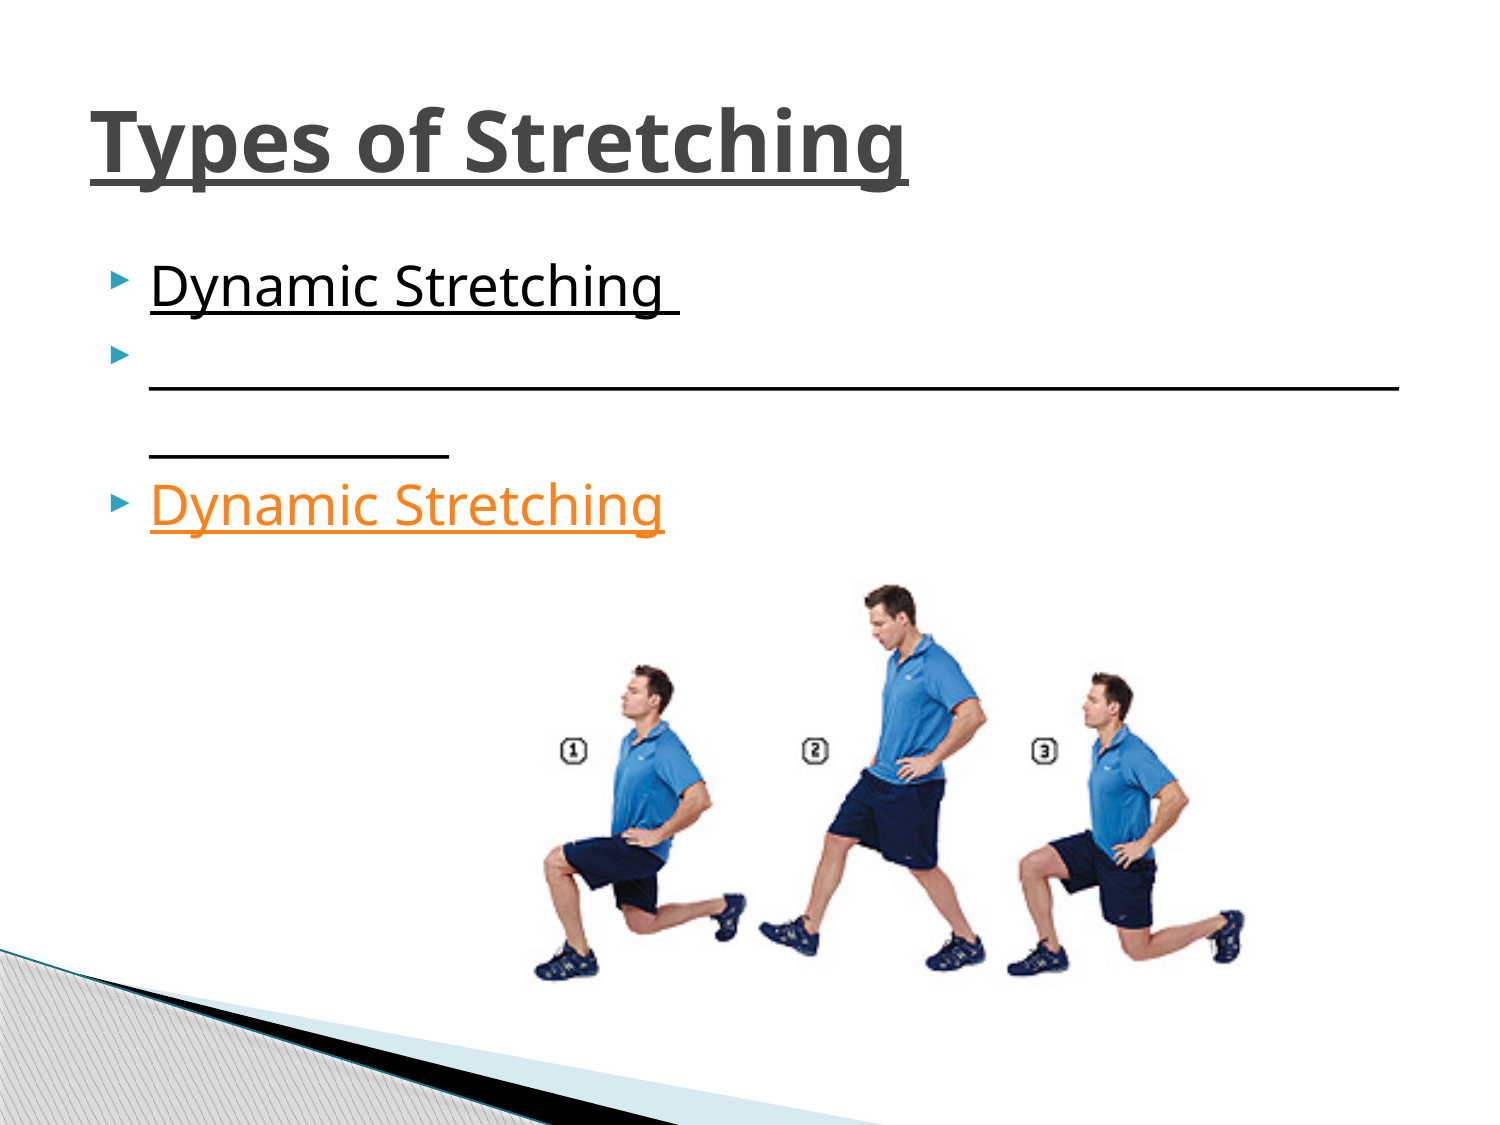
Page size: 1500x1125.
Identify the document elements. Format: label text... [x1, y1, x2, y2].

list Dynamic Stretching ______________________________________________________________ Dynamic Stretching [75, 243, 1425, 986]
picture [524, 581, 1251, 986]
title Types of Stretching [75, 45, 1425, 233]
